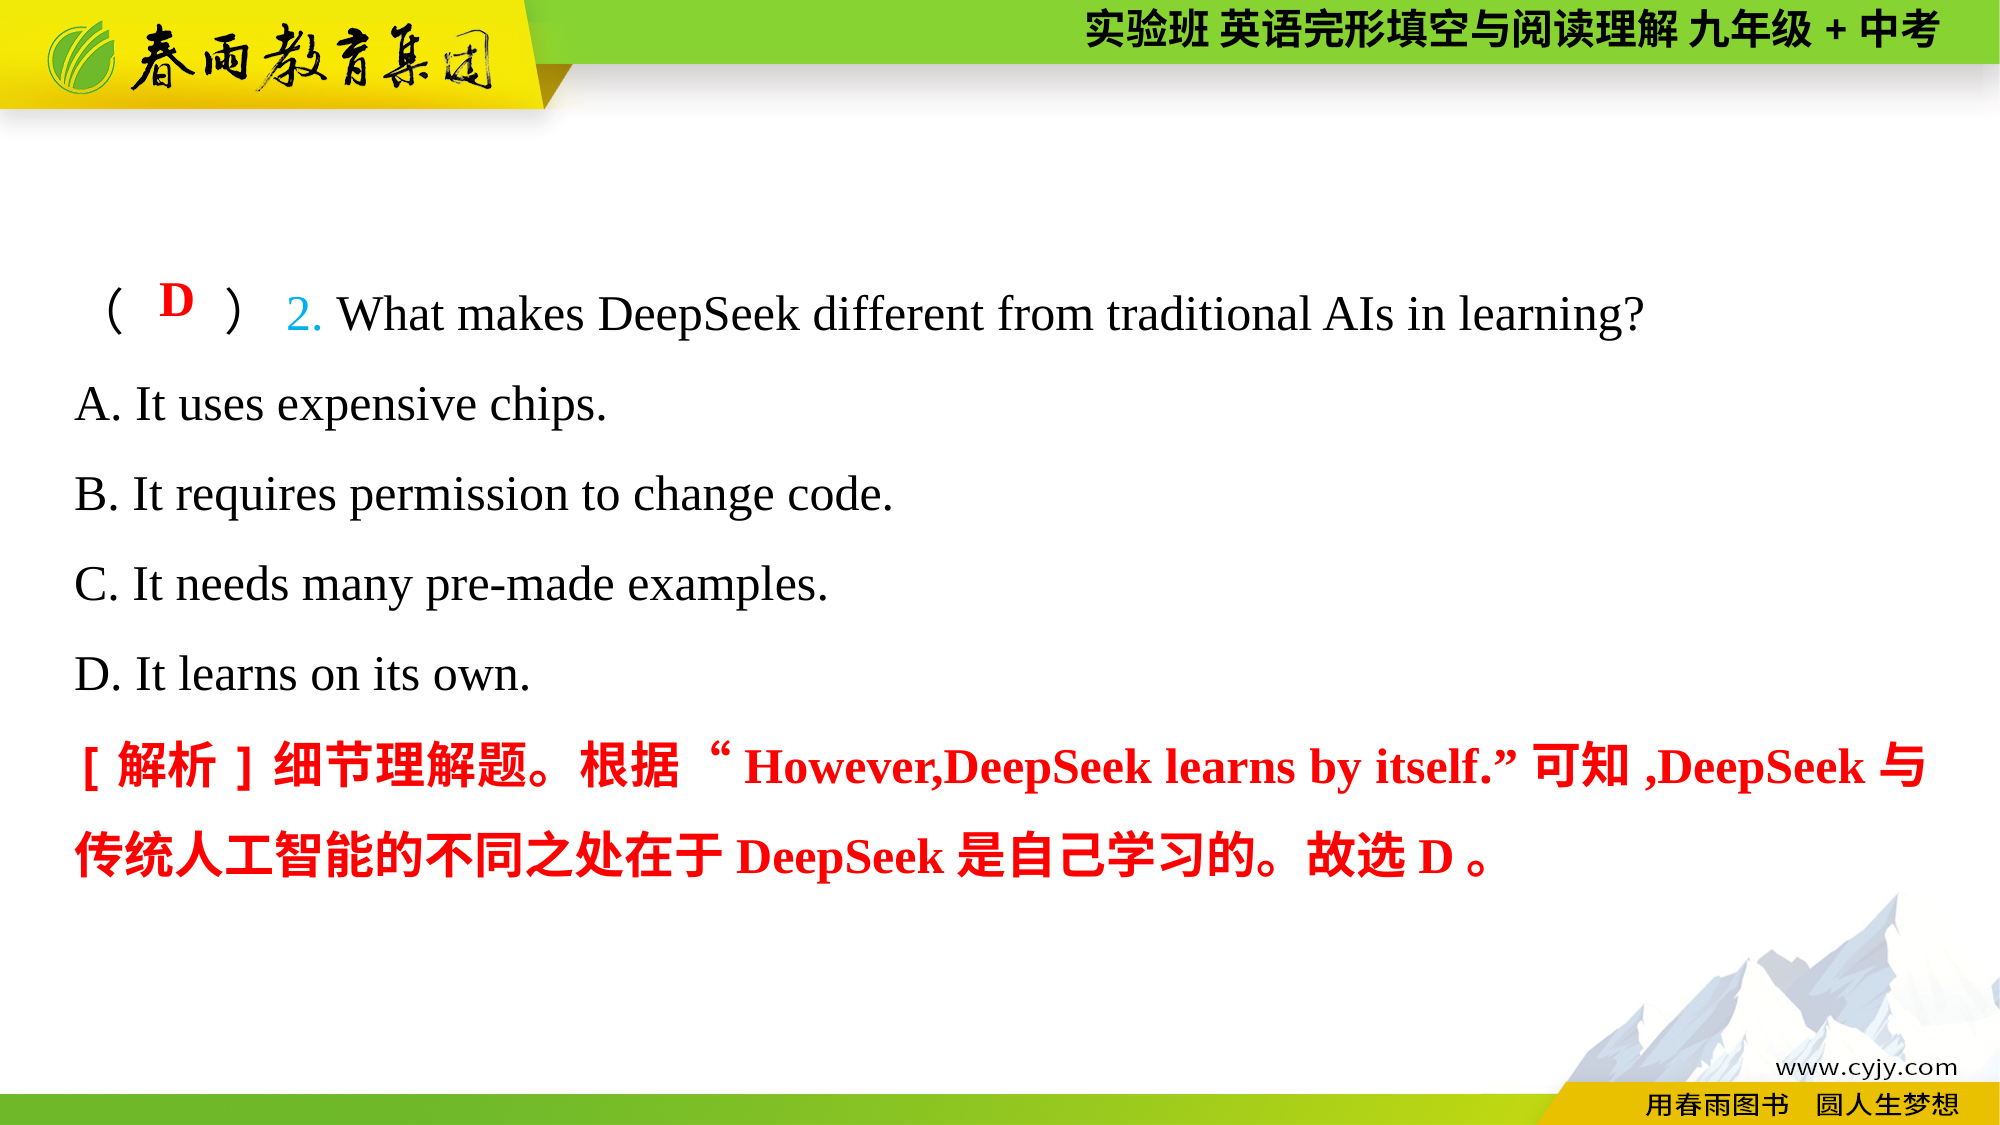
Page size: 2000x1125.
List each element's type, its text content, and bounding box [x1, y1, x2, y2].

text_box [解析]细节理解题。根据“However,DeepSeek learns by itself.”可知,DeepSeek与传统人工智能的不同之处在于DeepSeek是自己学习的。故选D。 [59, 712, 1944, 891]
picture [0, 0, 2000, 1125]
list （ ）2. What makes DeepSeek different from traditional AIs in learning? A. It uses expensive chips. B. It requires permission to change code. C. It needs many pre-made examples. D. It learns on its own. [59, 242, 1944, 712]
text_box D [144, 258, 211, 334]
